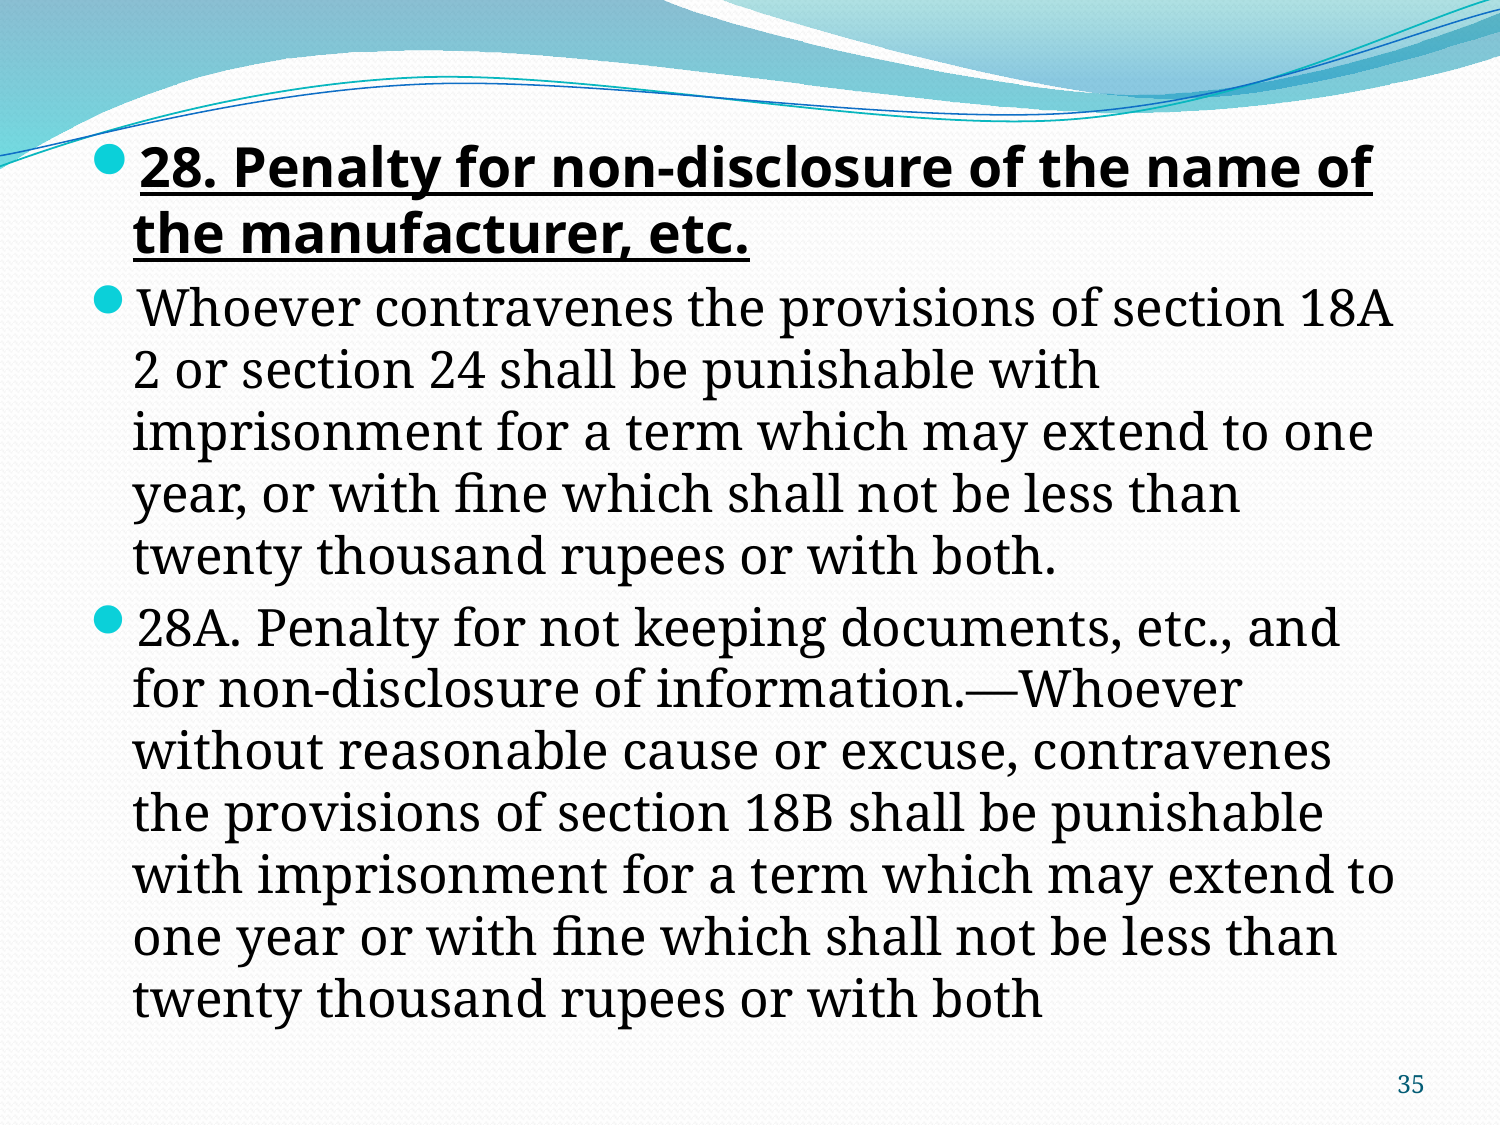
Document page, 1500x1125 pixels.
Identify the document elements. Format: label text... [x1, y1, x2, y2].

list 28. Penalty for non-disclosure of the name of the manufacturer, etc. Whoever contravenes the provisions of section 18A 2 or section 24 shall be punishable with imprisonment for a term which may extend to one year, or with fine which shall not be less than twenty thousand rupees or with both. 28A. Penalty for not keeping documents, etc., and for non-disclosure of information.—Whoever without reasonable cause or excuse, contravenes the provisions of section 18B shall be punishable with imprisonment for a term which may extend to one year or with fine which shall not be less than twenty thousand rupees or with both [75, 125, 1425, 1038]
slide_number 35 [1299, 1042, 1425, 1103]
